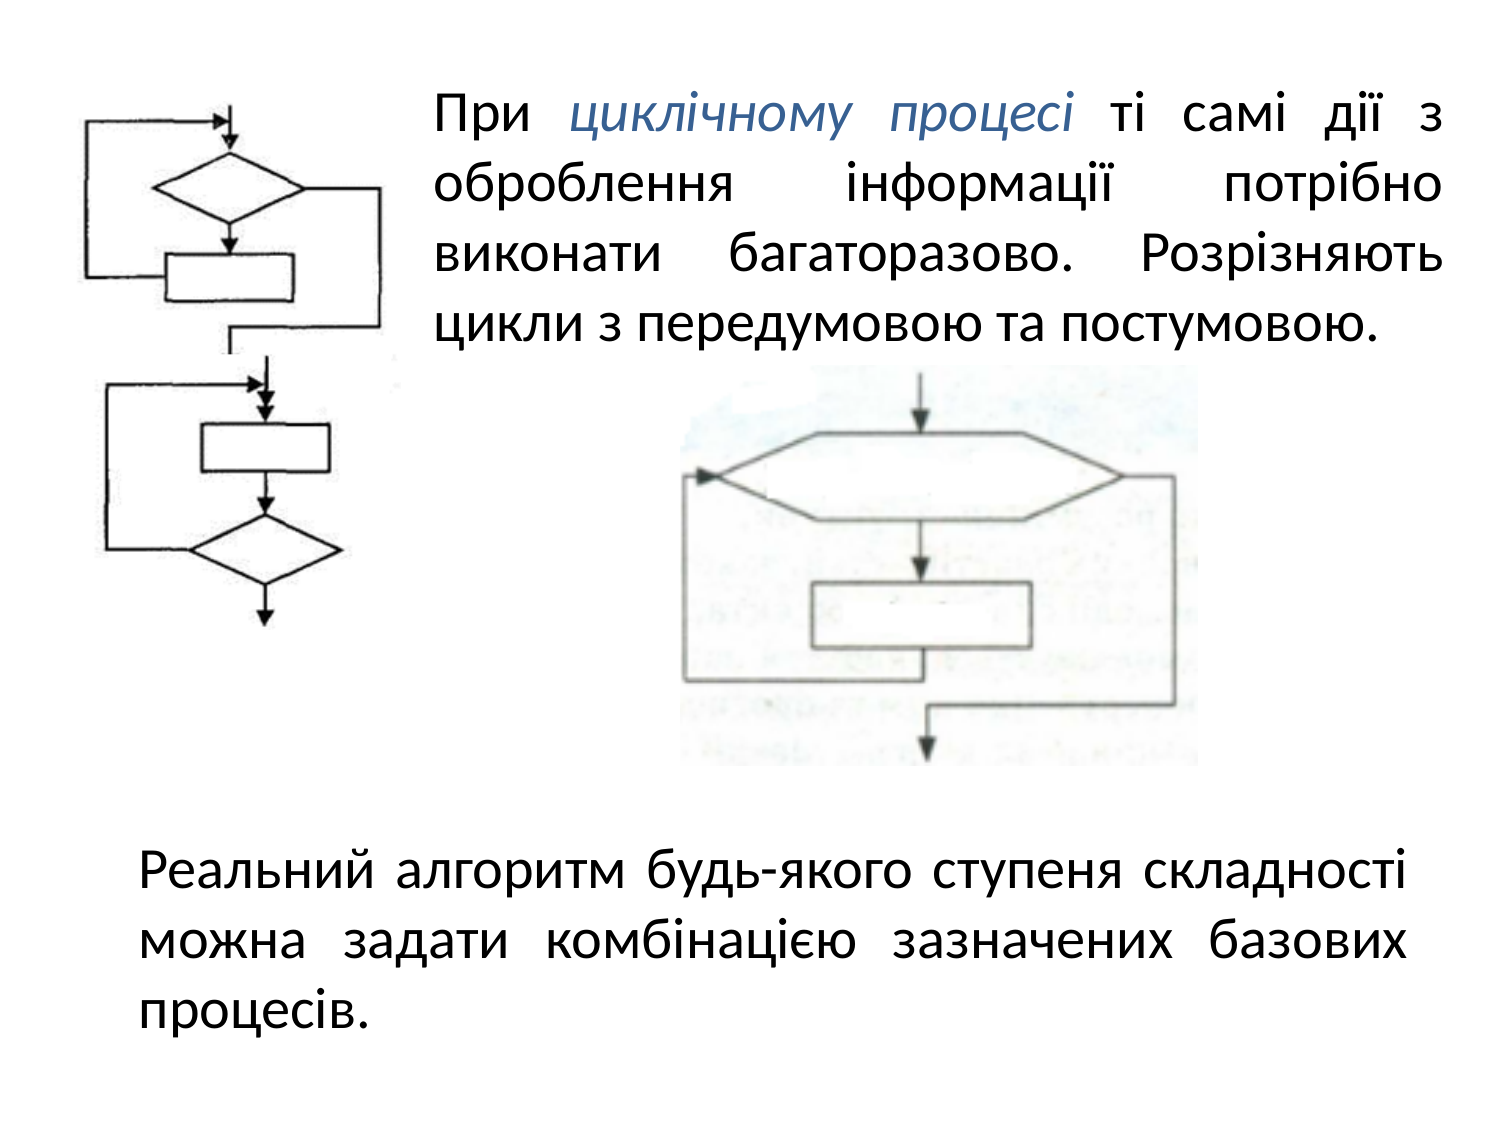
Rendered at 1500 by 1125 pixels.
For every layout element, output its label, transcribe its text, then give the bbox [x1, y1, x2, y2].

text_box При циклічному процесі ті самі дії з оброблення інформації потрібно виконати багаторазово. Розрізняють цикли з передумовою та постумовою. [419, 65, 1459, 361]
picture [68, 101, 401, 631]
picture [680, 365, 1198, 766]
text_box Реальний алгоритм будь-якого ступеня складності можна задати комбінацією зазначених базових процесів. [123, 822, 1424, 1048]
